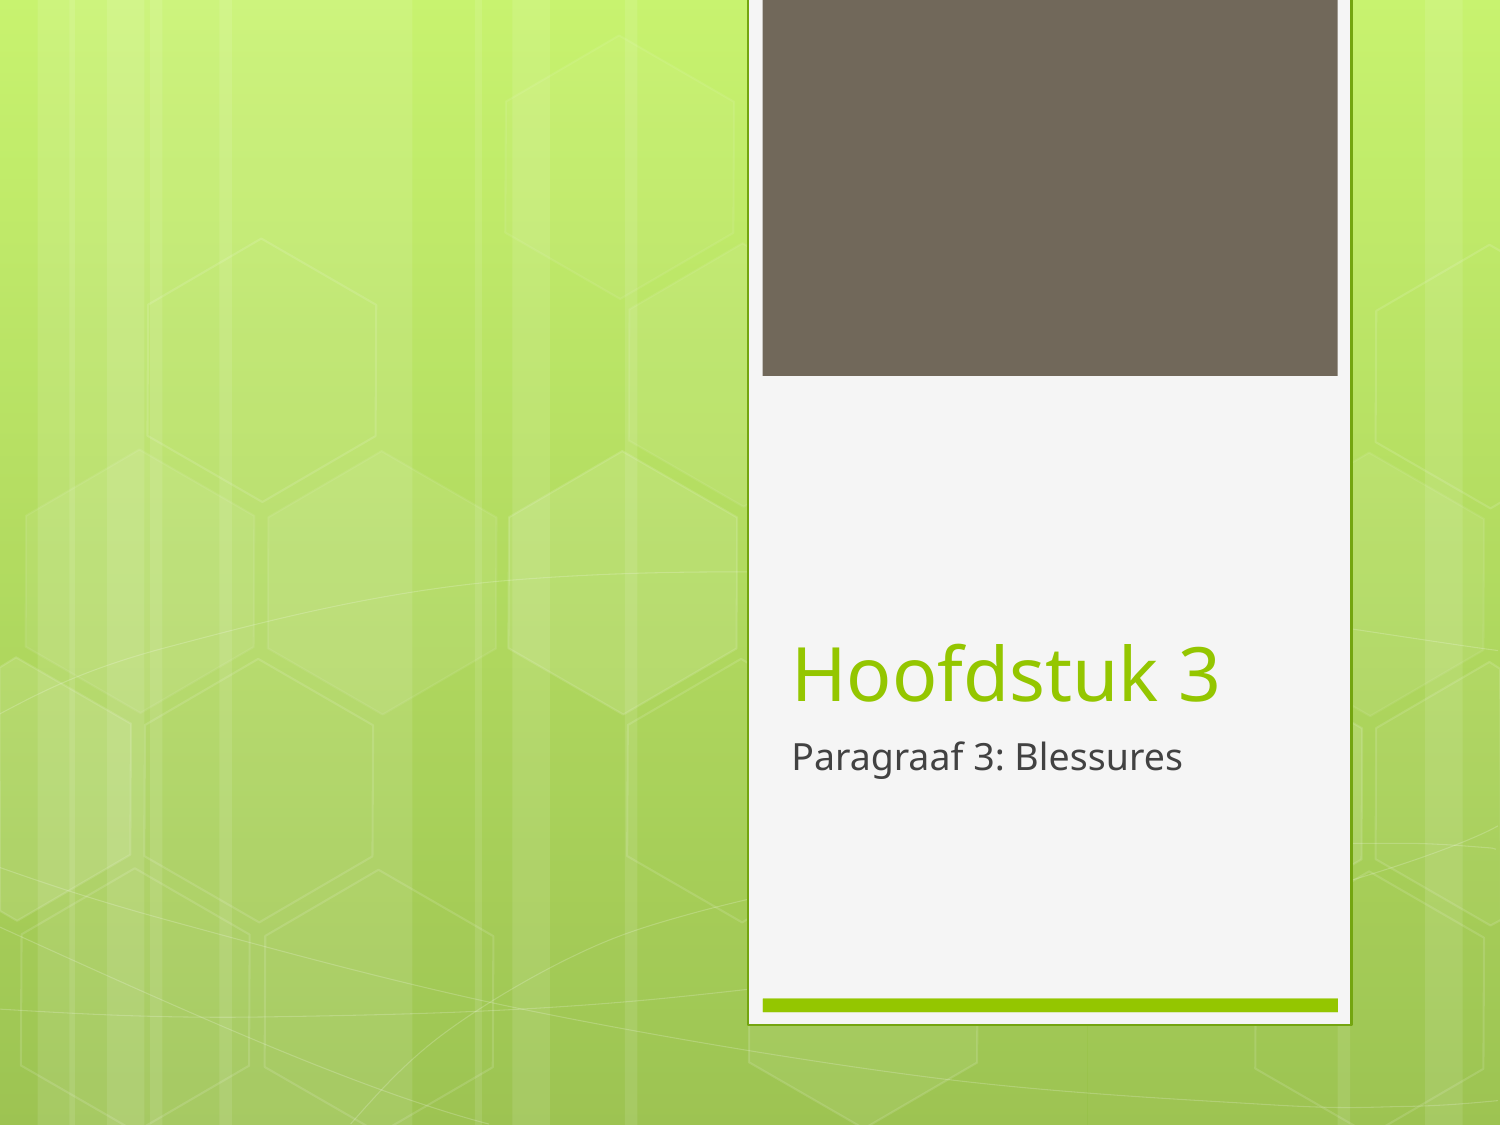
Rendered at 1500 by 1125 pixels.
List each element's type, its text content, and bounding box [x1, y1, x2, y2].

title Hoofdstuk 3 [776, 444, 1320, 724]
subtitle Paragraaf 3: Blessures [776, 725, 1320, 933]
